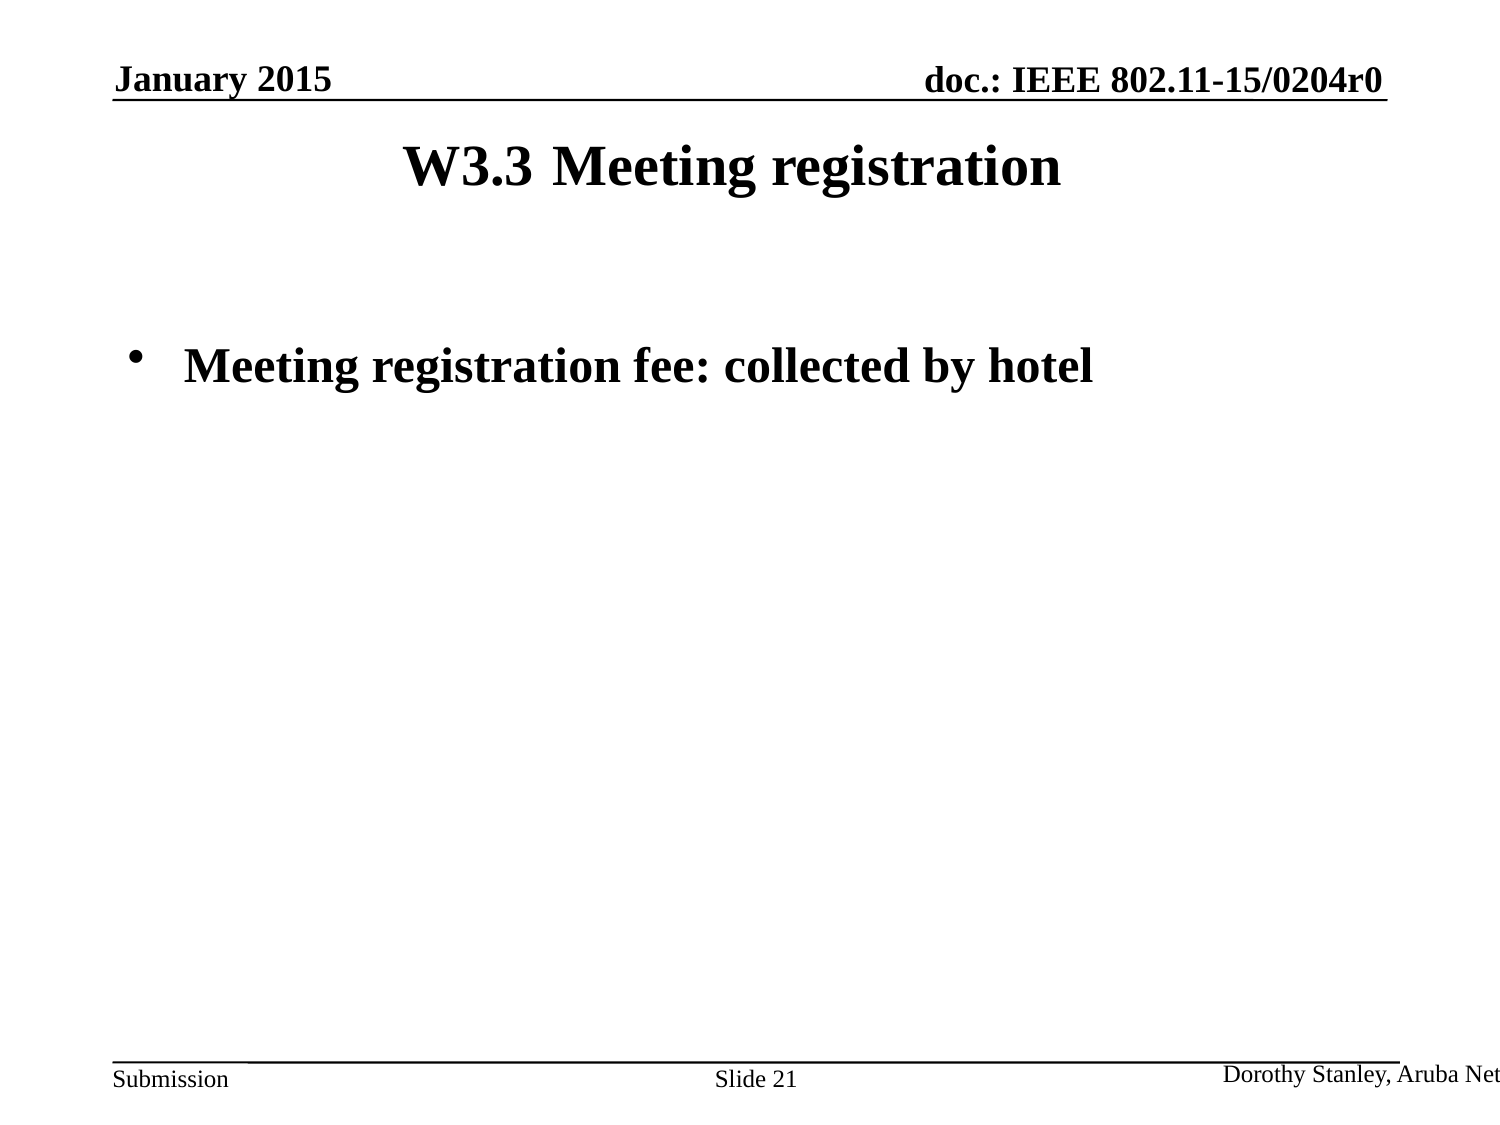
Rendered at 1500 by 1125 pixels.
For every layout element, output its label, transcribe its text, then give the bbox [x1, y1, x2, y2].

slide_number Slide 21 [712, 1061, 800, 1093]
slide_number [114, 54, 423, 100]
title W3.3 Meeting registration [112, 112, 1353, 213]
list Meeting registration fee: collected by hotel [112, 324, 1388, 1001]
footer Dorothy Stanley, Aruba Networks [1039, 1057, 1500, 1088]
